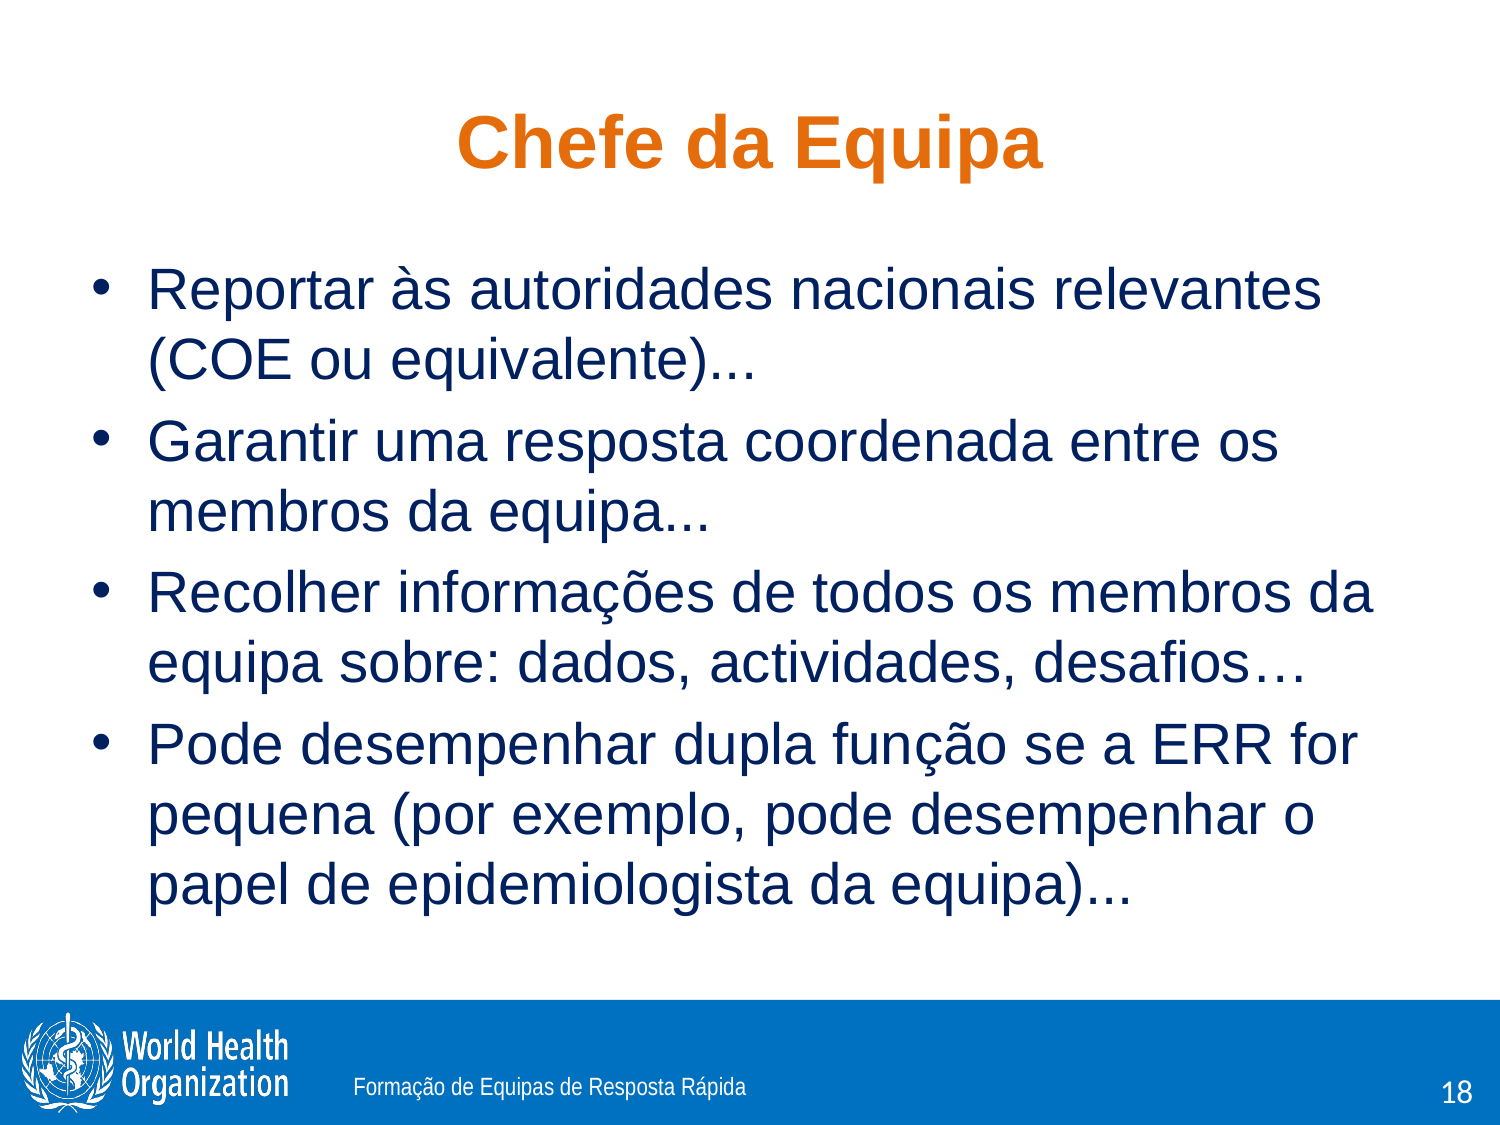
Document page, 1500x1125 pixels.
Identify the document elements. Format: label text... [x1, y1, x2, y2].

list Reportar às autoridades nacionais relevantes (COE ou equivalente)... Garantir uma resposta coordenada entre os membros da equipa... Recolher informações de todos os membros da equipa sobre: dados, actividades, desafios… Pode desempenhar dupla função se a ERR for pequena (por exemplo, pode desempenhar o papel de epidemiologista da equipa)... [76, 243, 1412, 965]
title Chefe da Equipa [75, 45, 1425, 233]
picture [21, 1012, 288, 1113]
